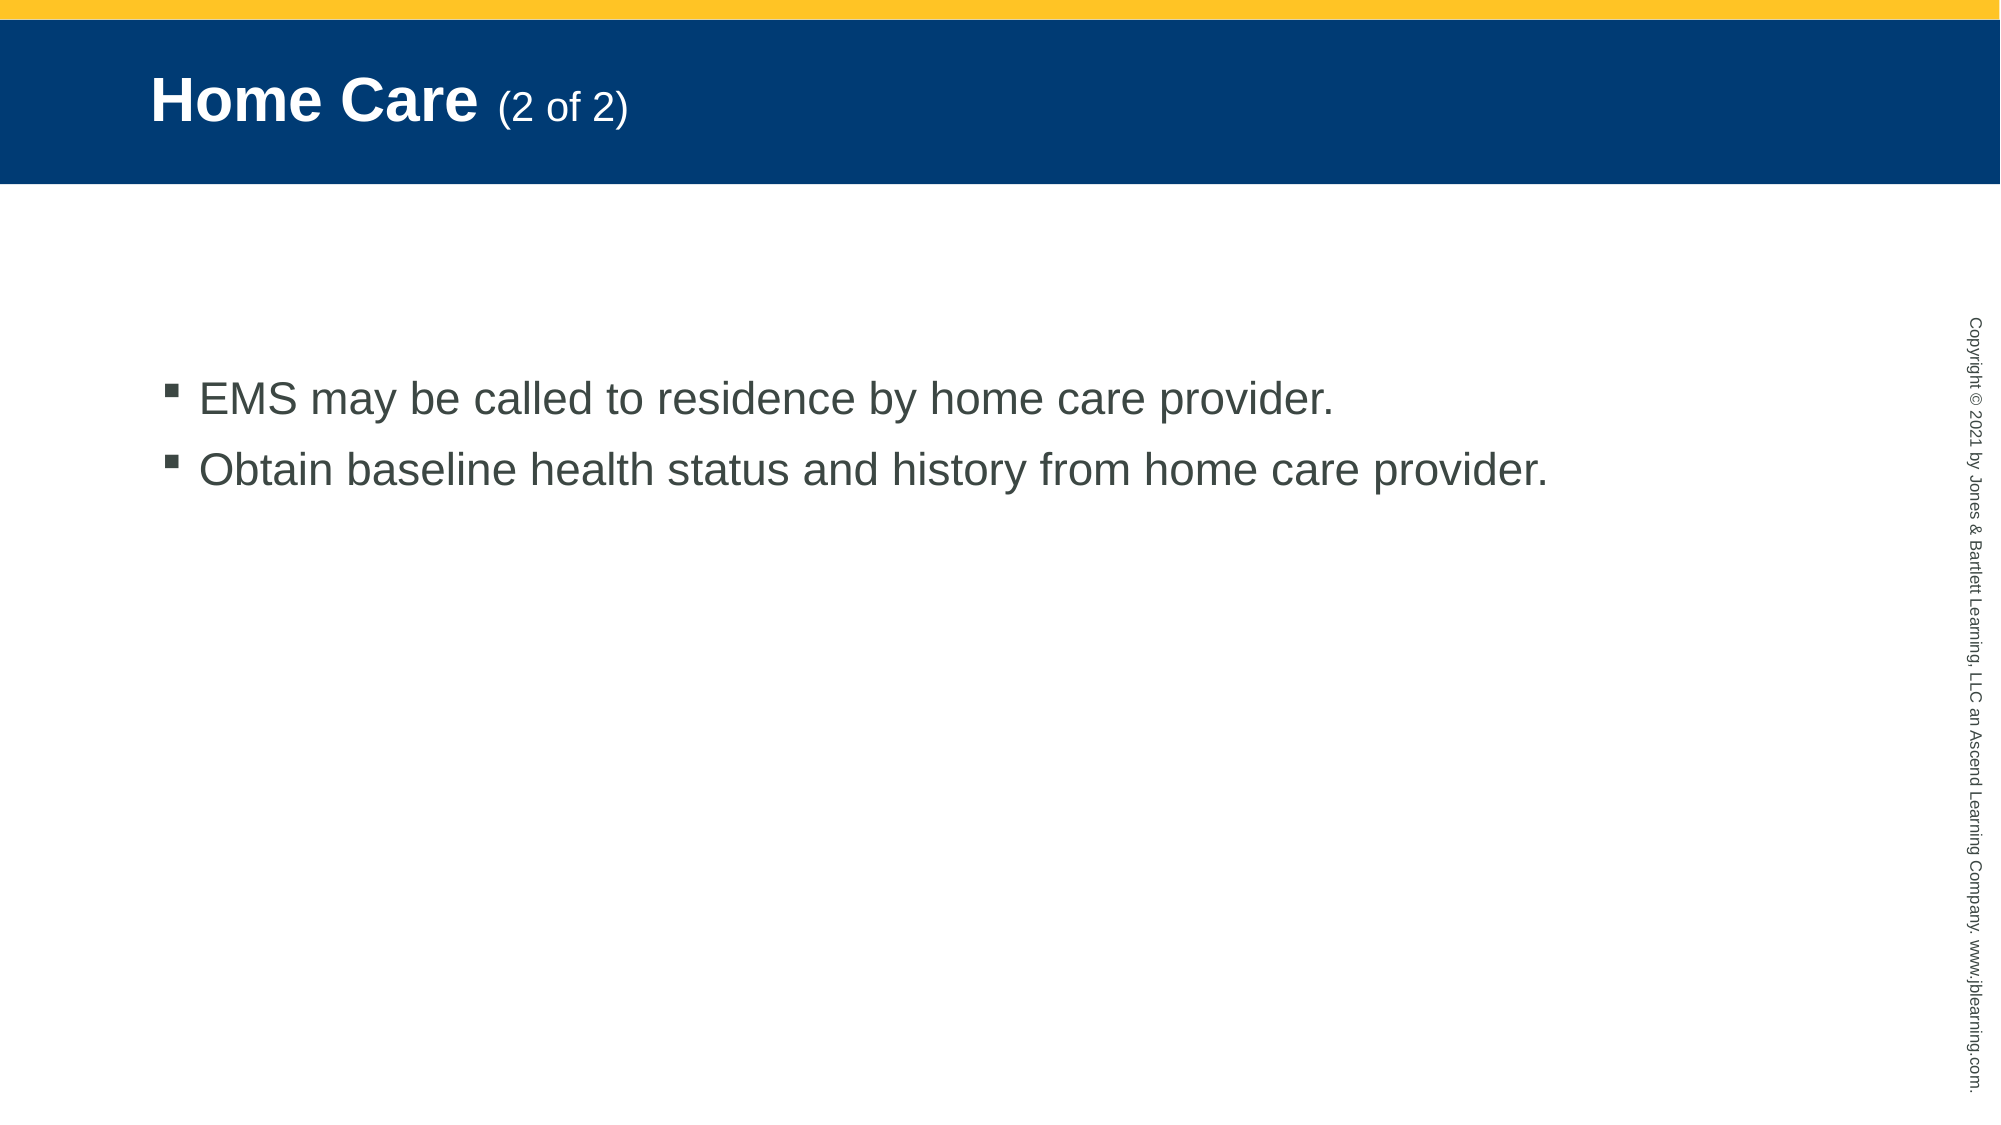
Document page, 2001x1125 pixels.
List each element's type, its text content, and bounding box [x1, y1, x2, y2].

title Home Care (2 of 2) [0, 19, 2000, 185]
list EMS may be called to residence by home care provider. Obtain baseline health status and history from home care provider. [146, 361, 1859, 1016]
